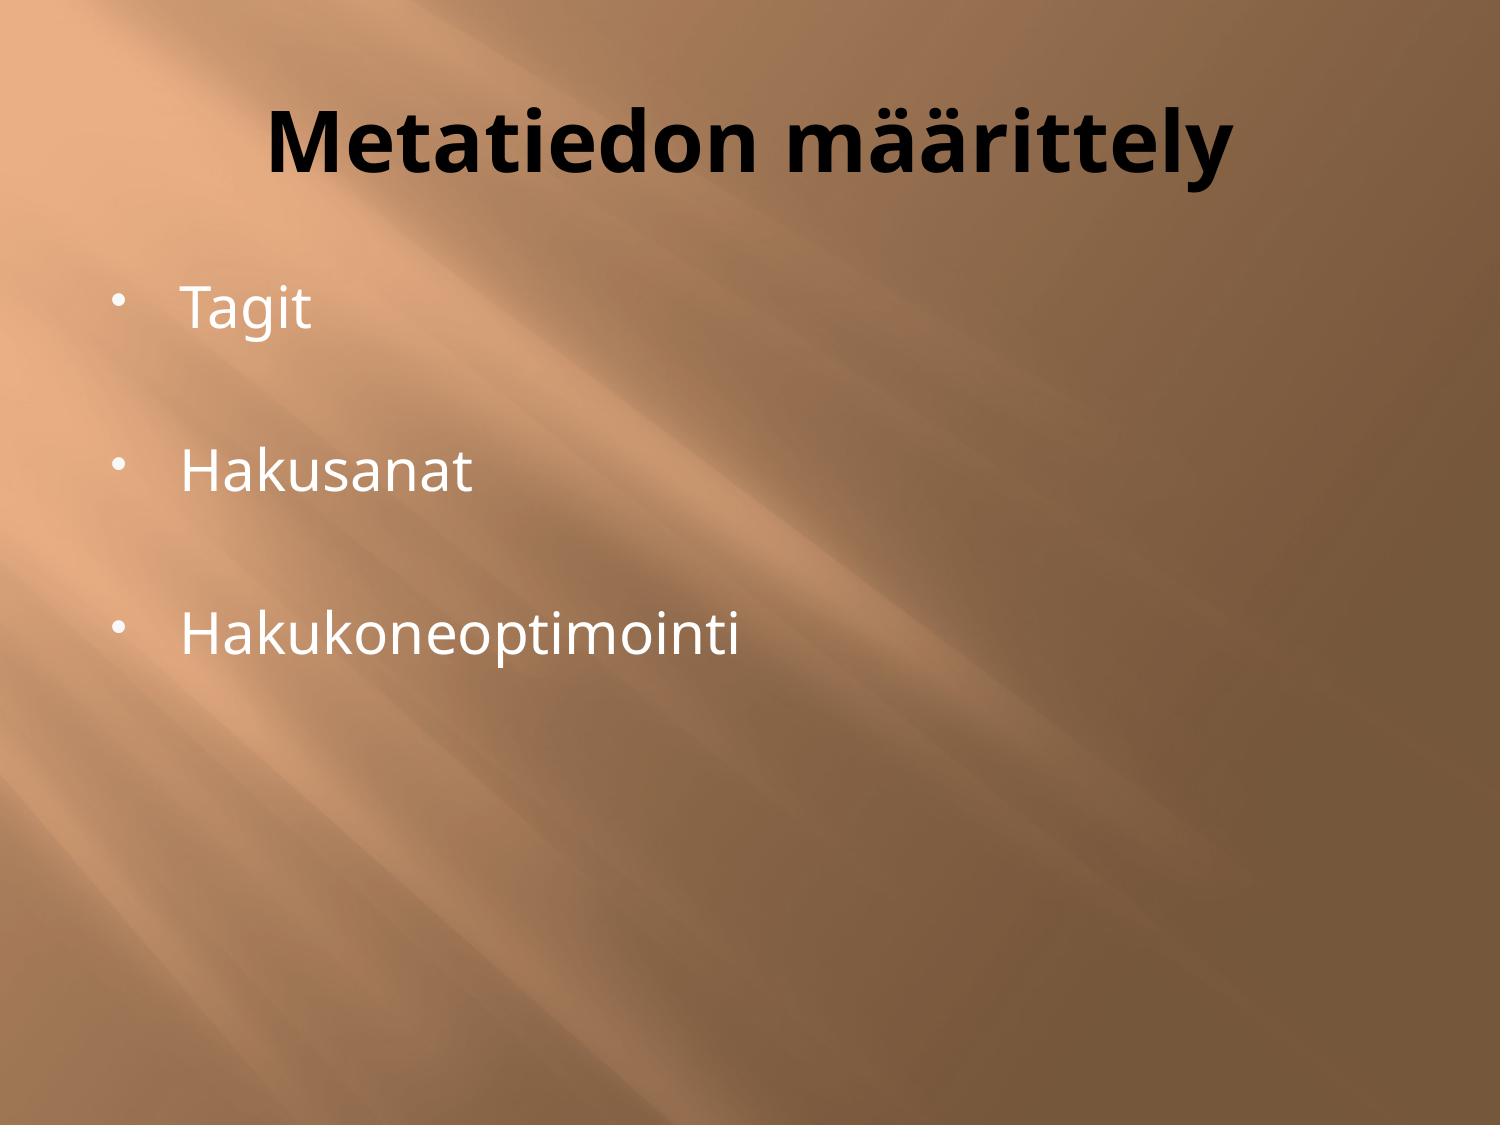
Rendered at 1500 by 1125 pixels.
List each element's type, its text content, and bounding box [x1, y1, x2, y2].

title Metatiedon määrittely [75, 45, 1425, 233]
list Tagit Hakusanat Hakukoneoptimointi [75, 262, 1425, 1035]
